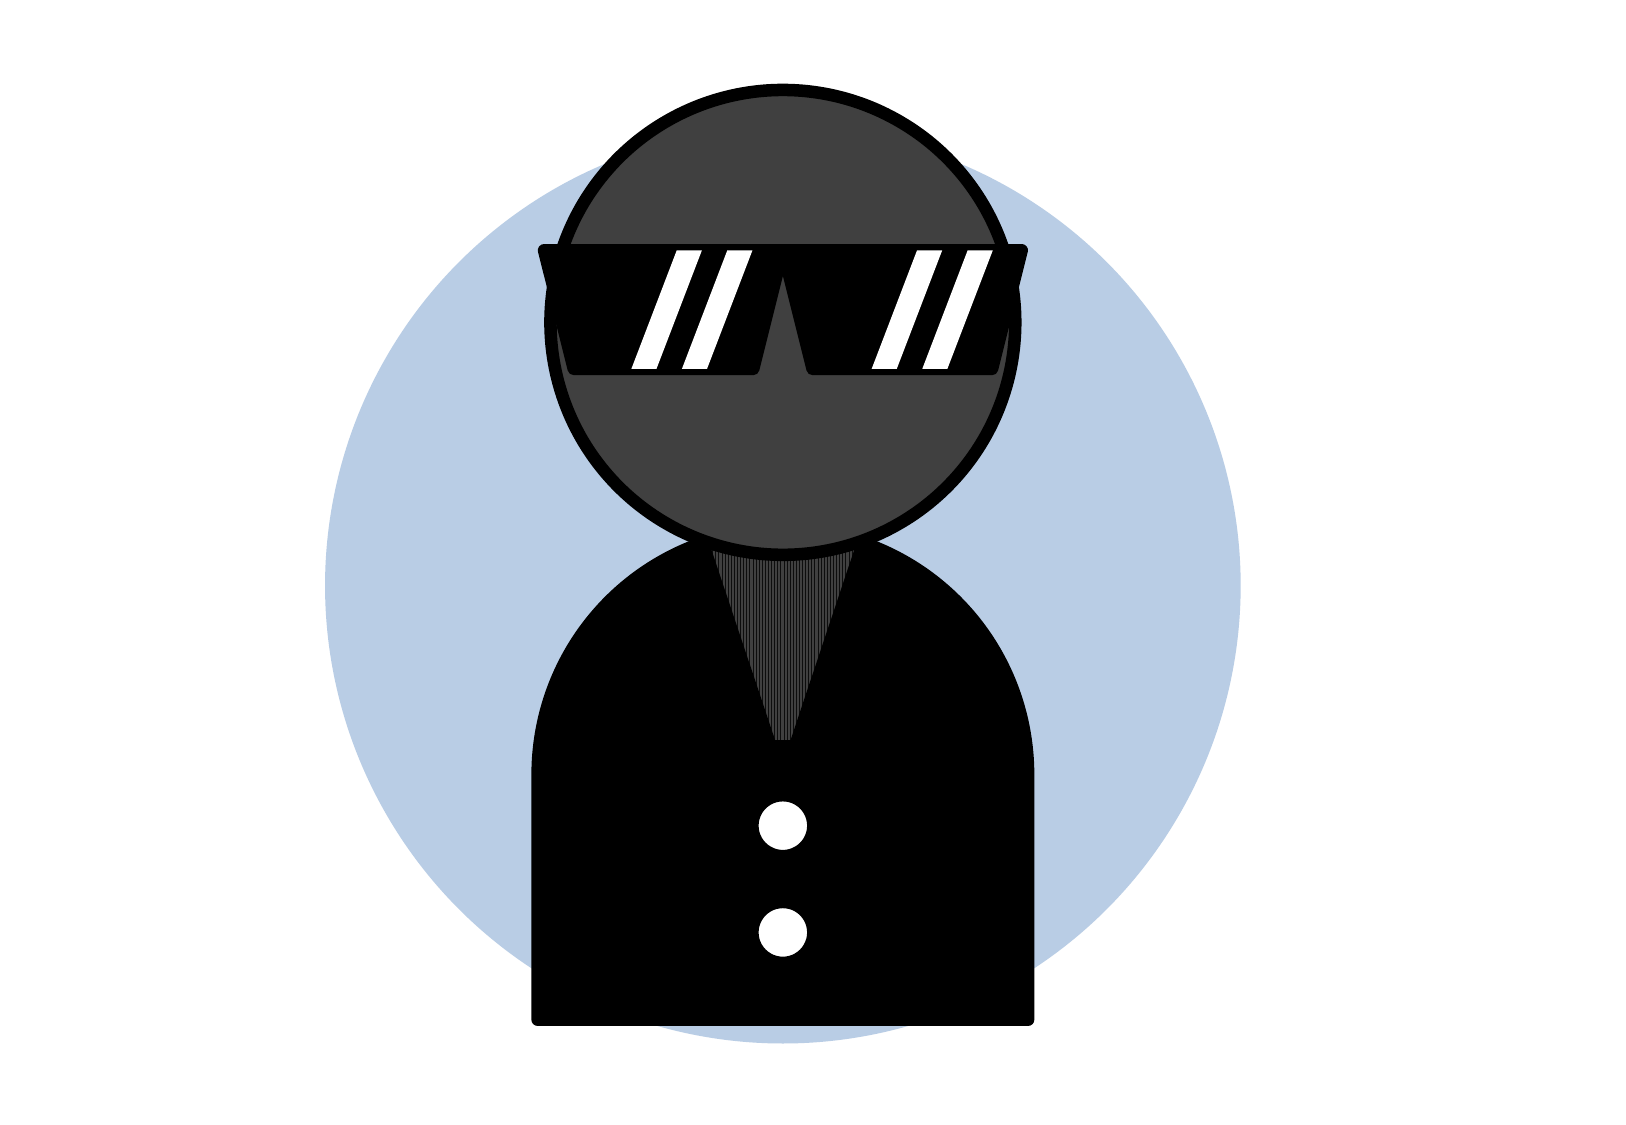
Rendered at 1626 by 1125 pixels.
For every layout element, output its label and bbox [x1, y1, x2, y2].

text_box [324, 89, 1241, 1044]
